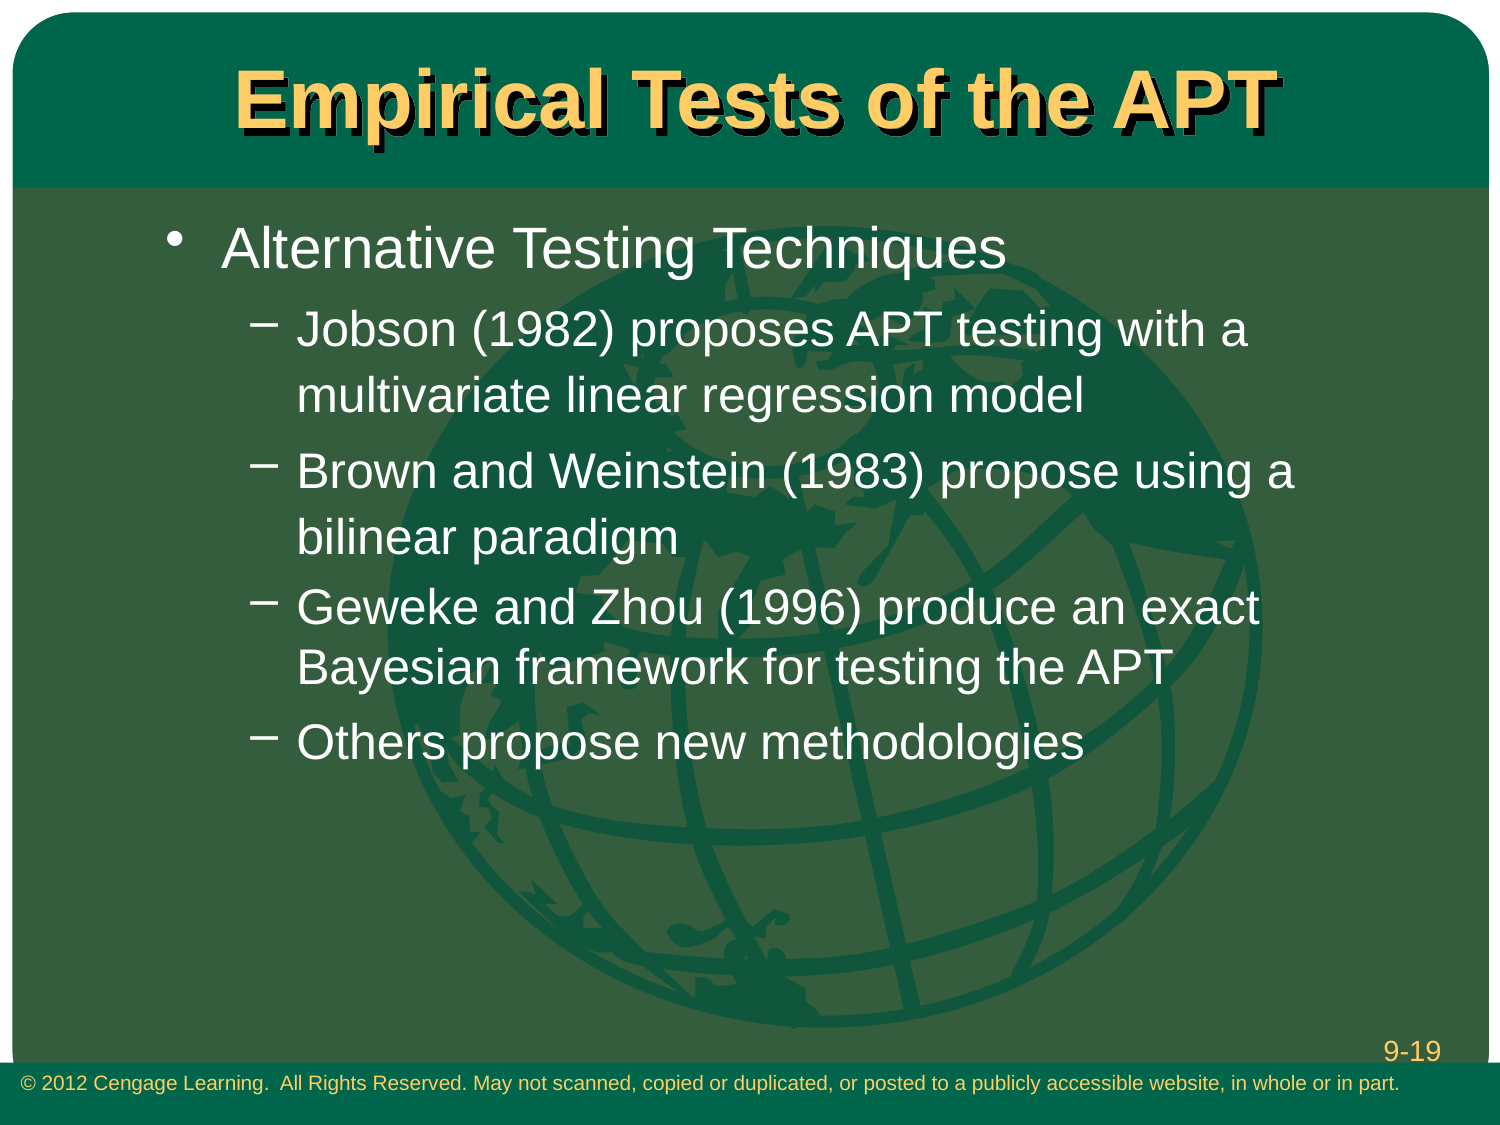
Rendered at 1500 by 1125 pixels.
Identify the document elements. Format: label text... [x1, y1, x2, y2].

title Empirical Tests of the APT [81, 24, 1432, 180]
slide_number 9-19 [1325, 1025, 1500, 1062]
list Alternative Testing Techniques Jobson (1982) proposes APT testing with a multivariate linear regression model Brown and Weinstein (1983) propose using a bilinear paradigm Geweke and Zhou (1996) produce an exact Bayesian framework for testing the APT Others propose new methodologies [150, 195, 1450, 1040]
footer © 2012 Cengage Learning. All Rights Reserved. May not scanned, copied or duplicated, or posted to a publicly accessible website, in whole or in part. [0, 1062, 1500, 1125]
